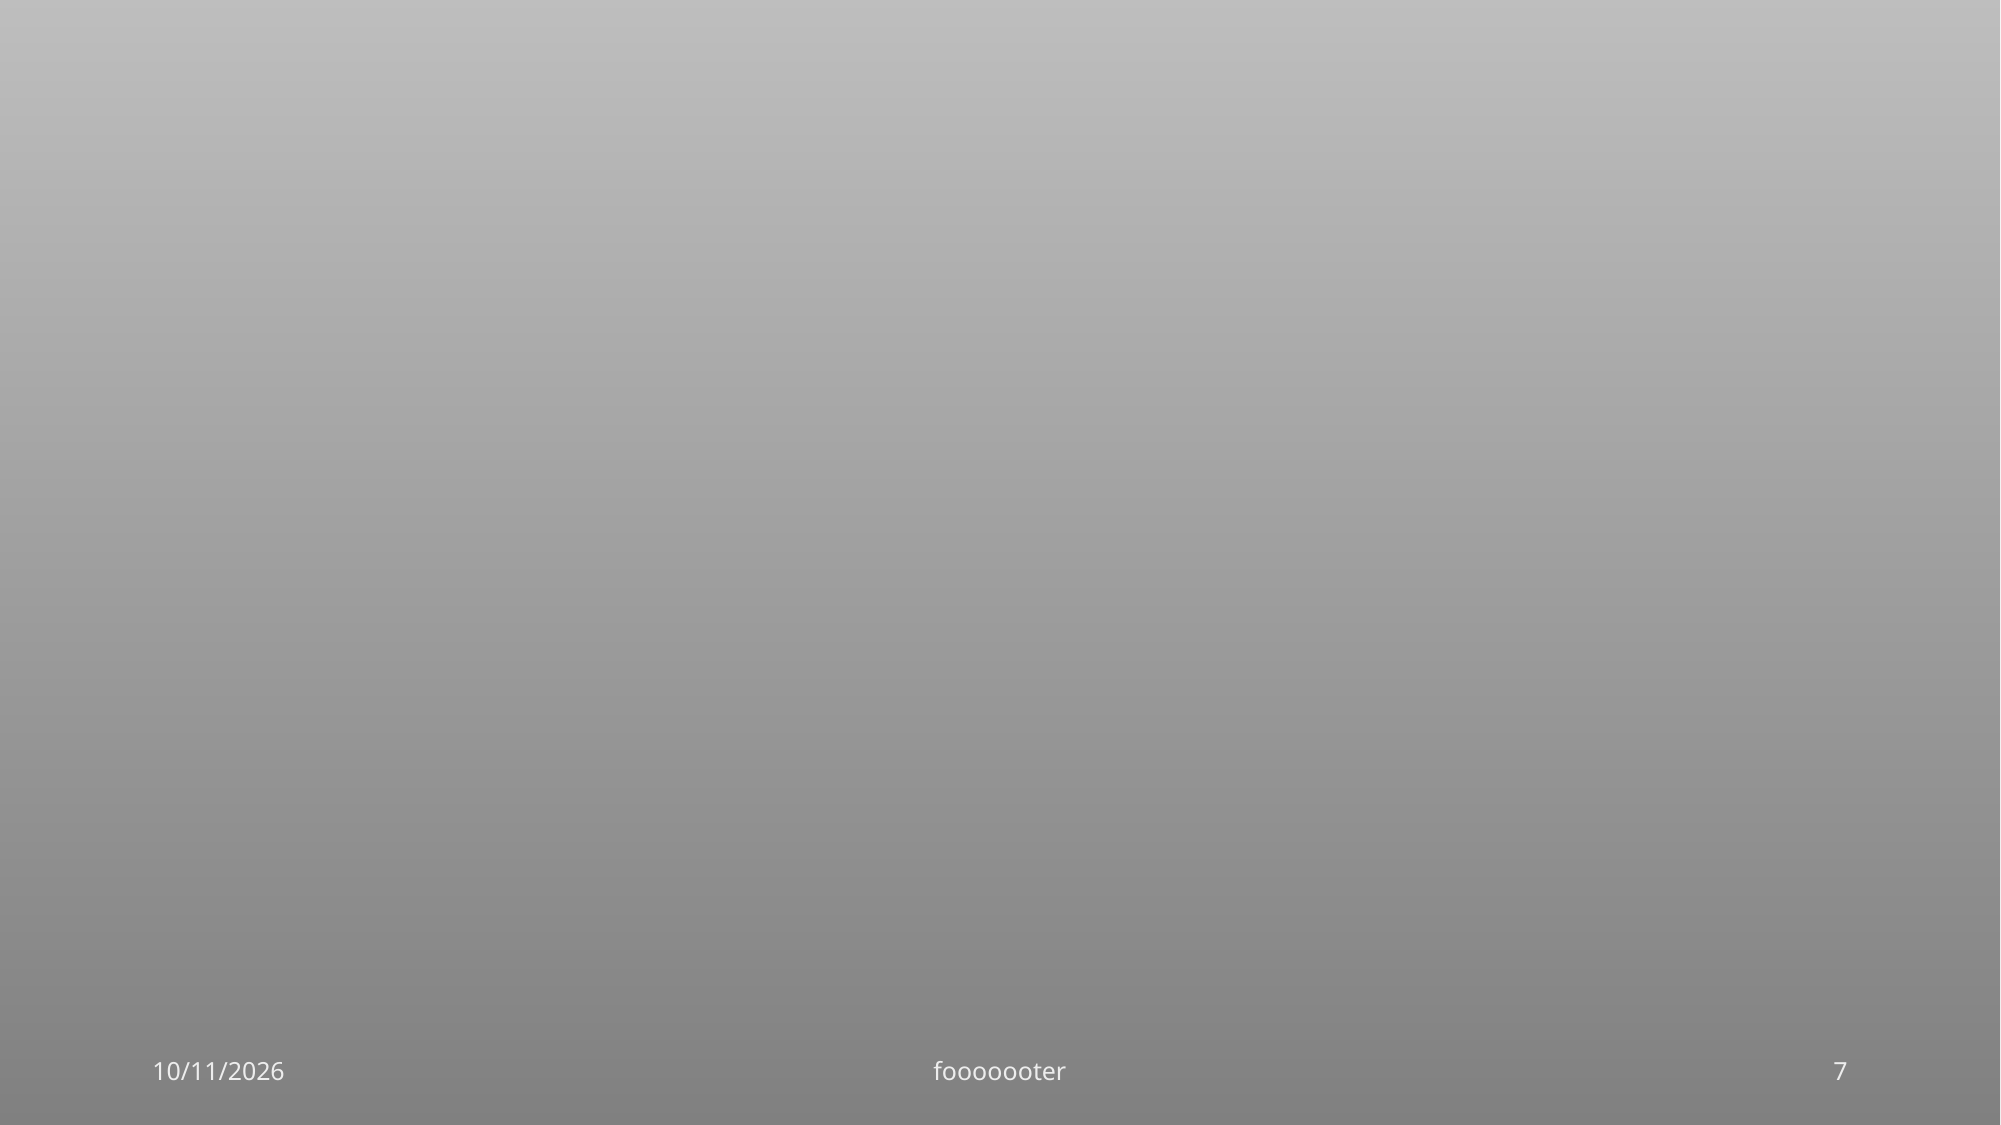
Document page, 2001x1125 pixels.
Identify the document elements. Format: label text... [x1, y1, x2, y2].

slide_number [137, 1042, 588, 1103]
footer fooooooter [662, 1042, 1338, 1103]
picture [0, 0, 2001, 1125]
slide_number ‹#› [1412, 1042, 1863, 1103]
